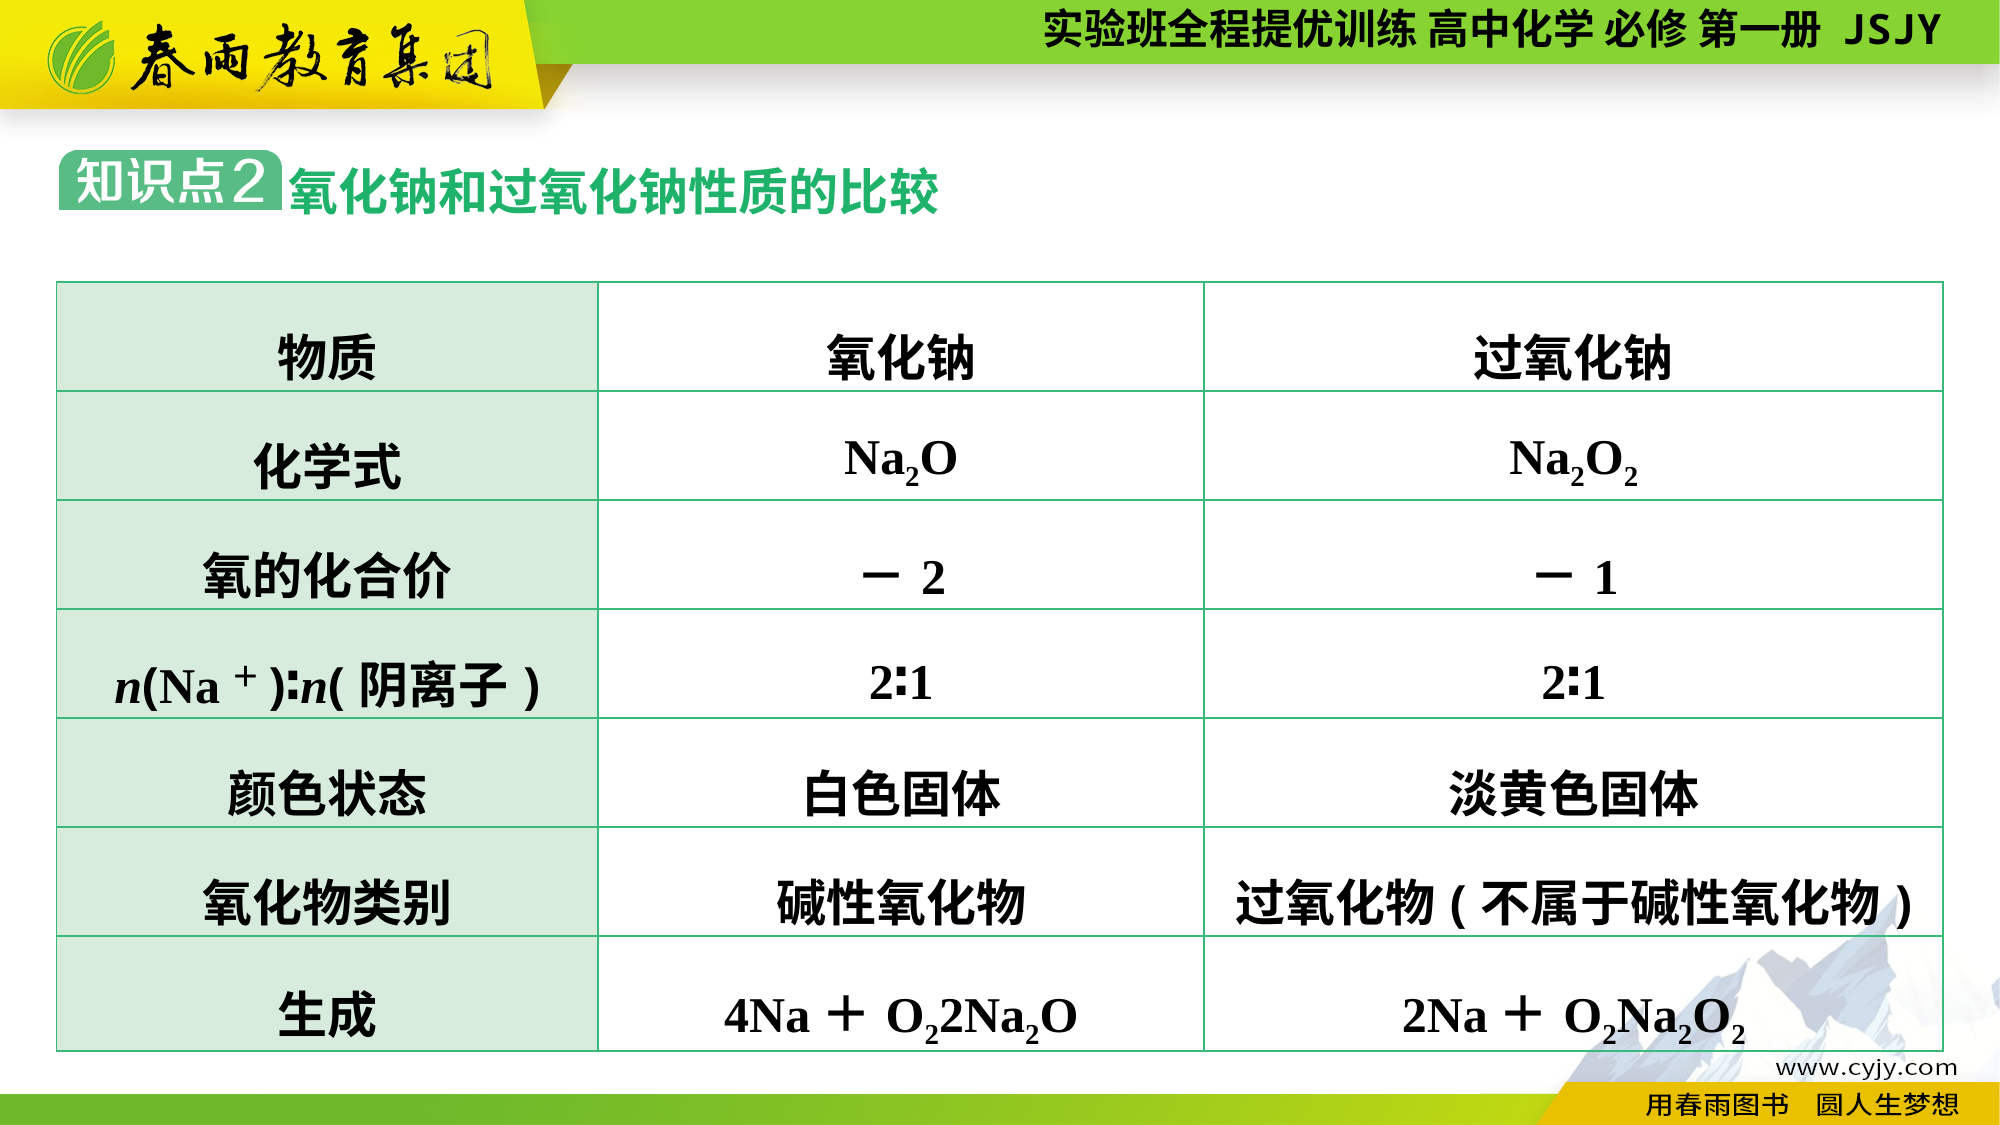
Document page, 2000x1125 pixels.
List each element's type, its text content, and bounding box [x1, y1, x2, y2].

list 氧化钠和过氧化钠性质的比较 [59, 122, 1944, 217]
picture [0, 0, 2000, 1125]
